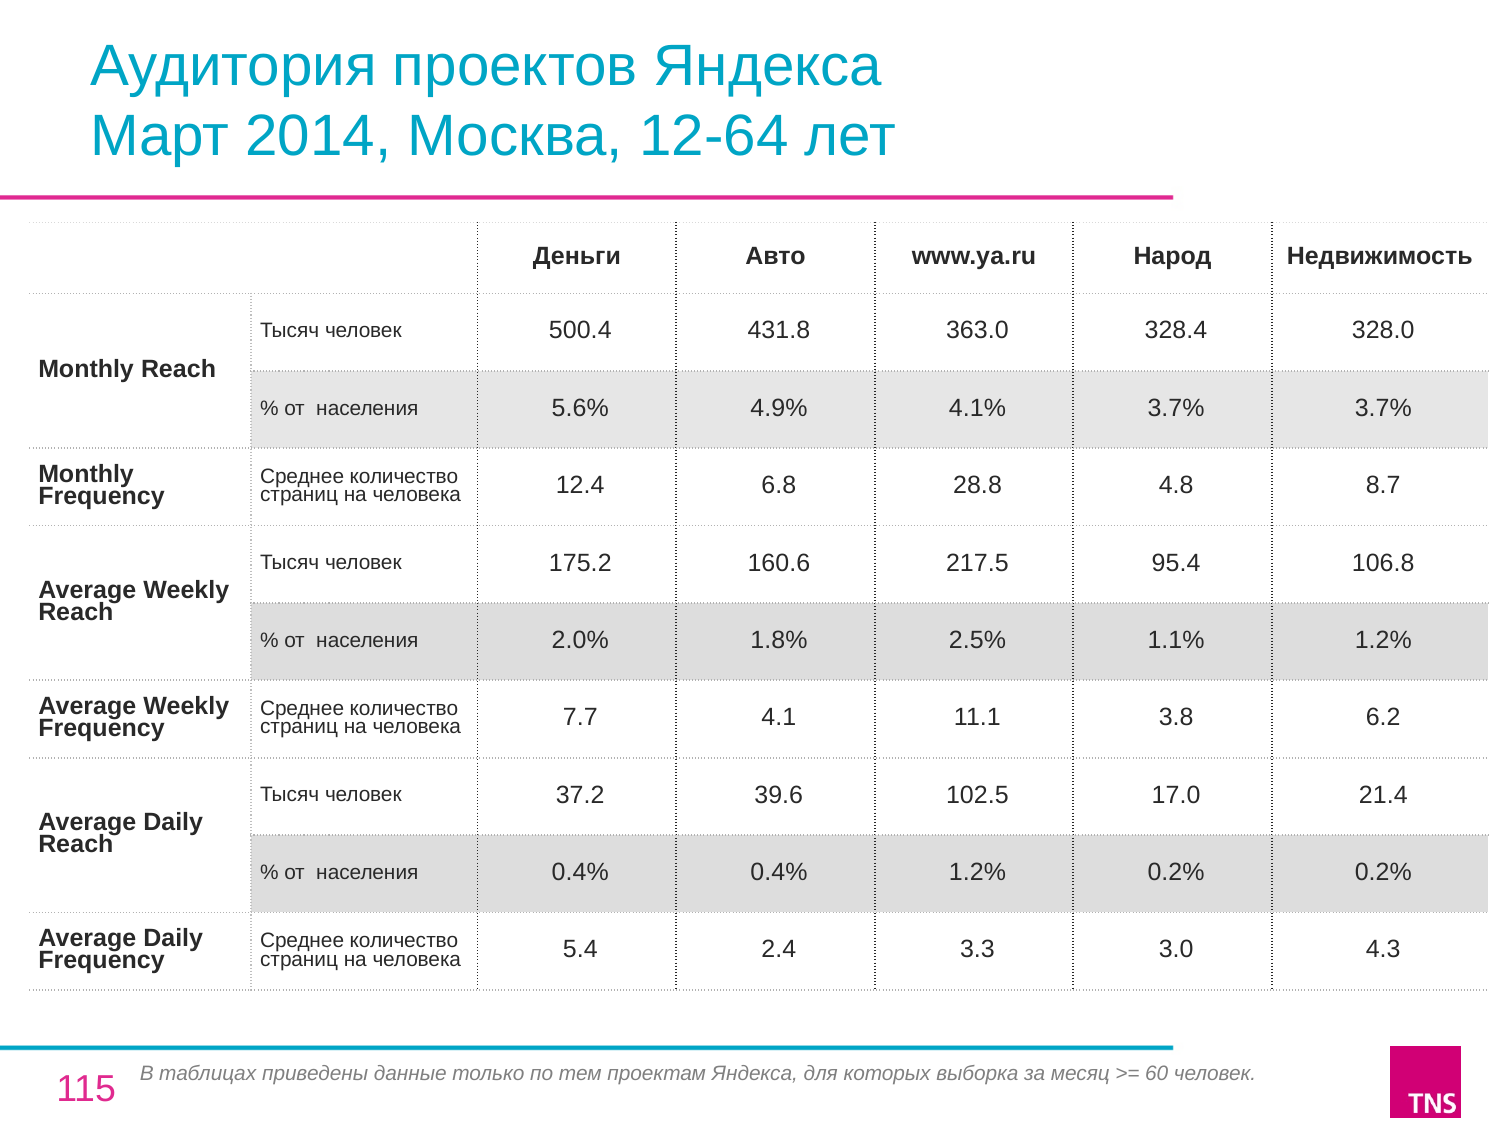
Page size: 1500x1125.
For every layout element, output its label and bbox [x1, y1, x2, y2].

title [74, 8, 1476, 187]
table_header [29, 223, 1488, 294]
table_cell [29, 294, 1488, 990]
slide_number [40, 1055, 392, 1125]
text_box [124, 1052, 1463, 1092]
picture [0, 0, 1500, 1125]
